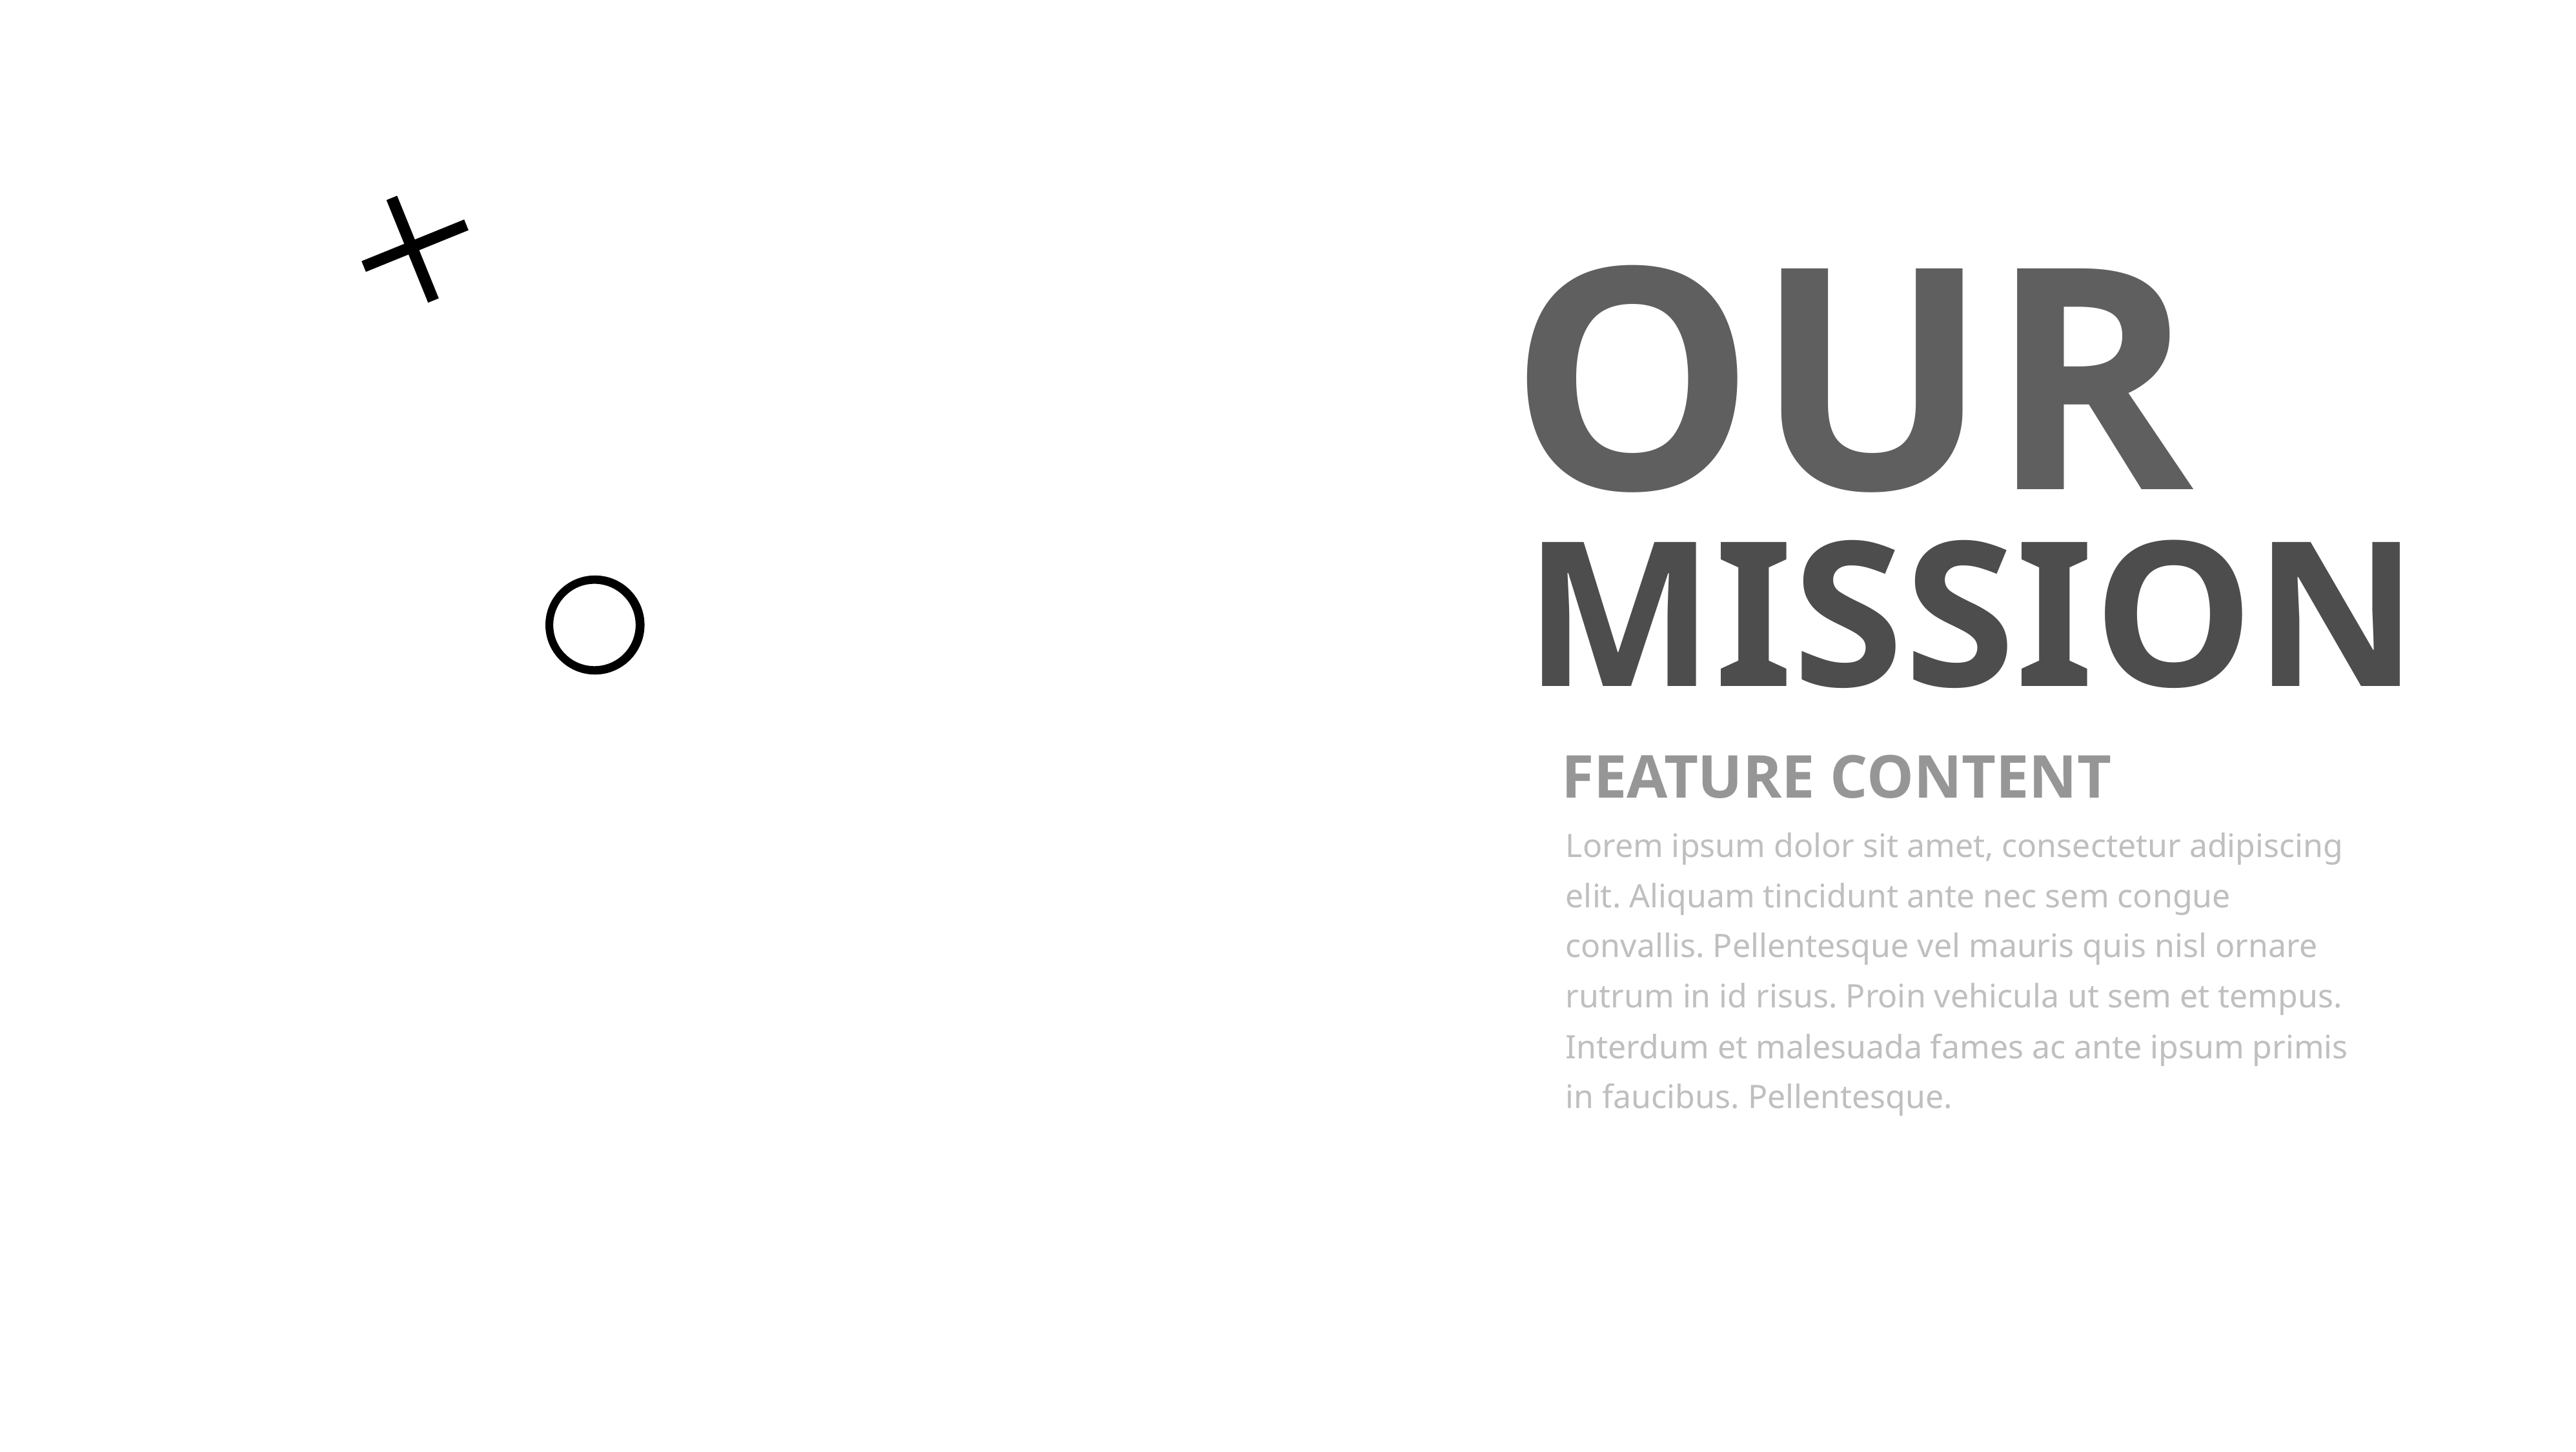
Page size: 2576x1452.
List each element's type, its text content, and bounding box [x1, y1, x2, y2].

text_box MISSION [1514, 479, 2514, 732]
text_box OUR [1499, 176, 2382, 556]
picture [69, 85, 1461, 1396]
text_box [360, 192, 472, 304]
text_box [1539, 734, 2382, 1130]
